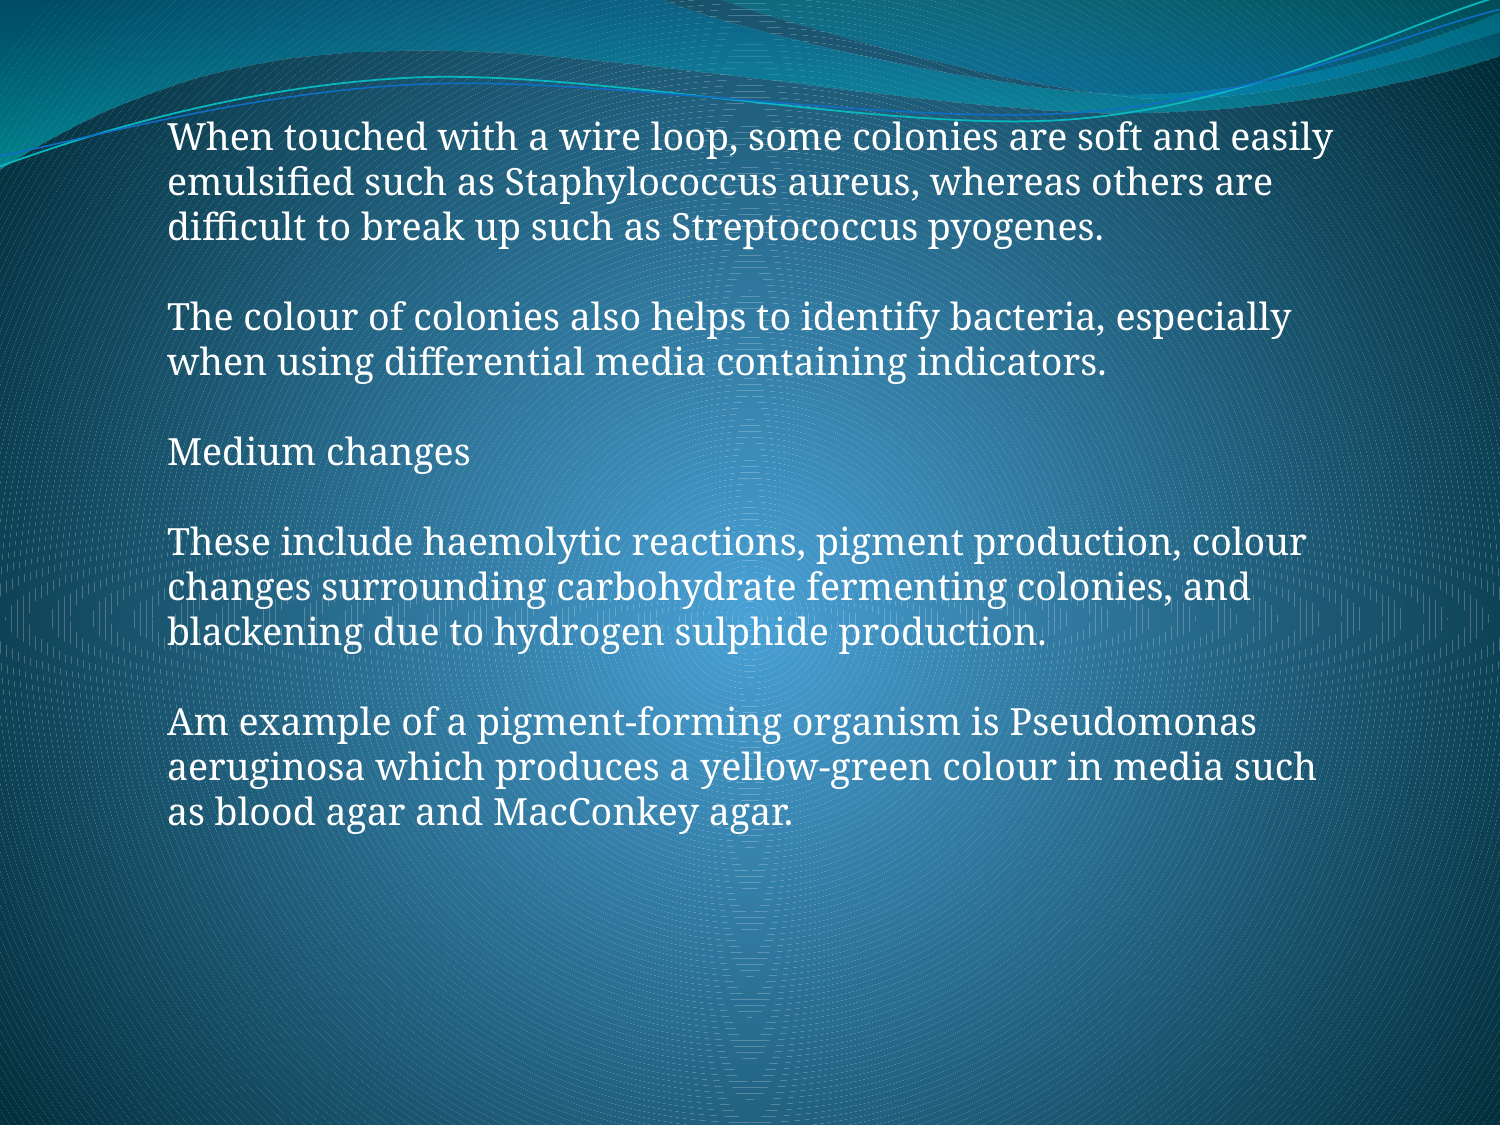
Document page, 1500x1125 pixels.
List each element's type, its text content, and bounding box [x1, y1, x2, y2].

text_box [128, 46, 1454, 467]
text_box When touched with a wire loop, some colonies are soft and easily emulsified such as Staphylococcus aureus, whereas others are difficult to break up such as Streptococcus pyogenes. The colour of colonies also helps to identify bacteria, especially when using differential media containing indicators. Medium changes These include haemolytic reactions, pigment production, colour changes surrounding carbohydrate fermenting colonies, and blackening due to hydrogen sulphide production. Am example of a pigment-forming organism is Pseudomonas aeruginosa which produces a yellow-green colour in media such as blood agar and MacConkey agar. [152, 105, 1360, 931]
